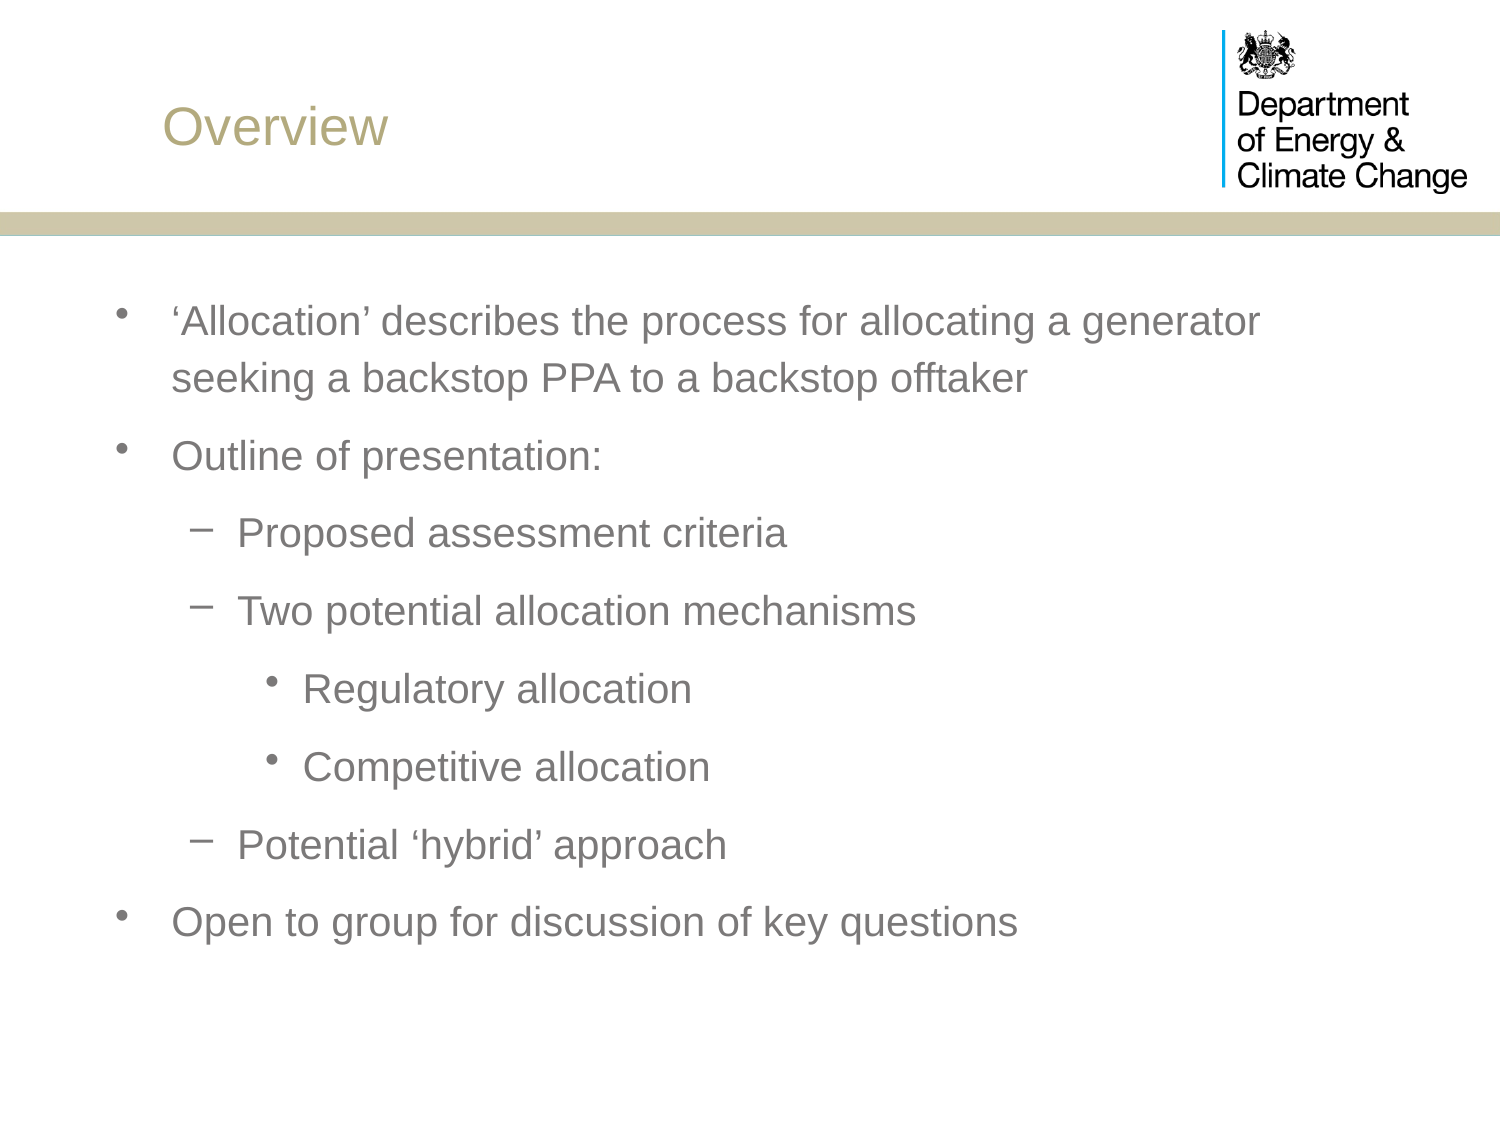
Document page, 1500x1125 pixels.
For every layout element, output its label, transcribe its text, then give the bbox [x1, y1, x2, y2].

title Overview [147, 83, 1164, 167]
picture [1222, 30, 1467, 194]
picture [0, 208, 1500, 236]
list ‘Allocation’ describes the process for allocating a generator seeking a backstop PPA to a backstop offtaker Outline of presentation: Proposed assessment criteria Two potential allocation mechanisms Regulatory allocation Competitive allocation Potential ‘hybrid’ approach Open to group for discussion of key questions [100, 278, 1389, 1036]
